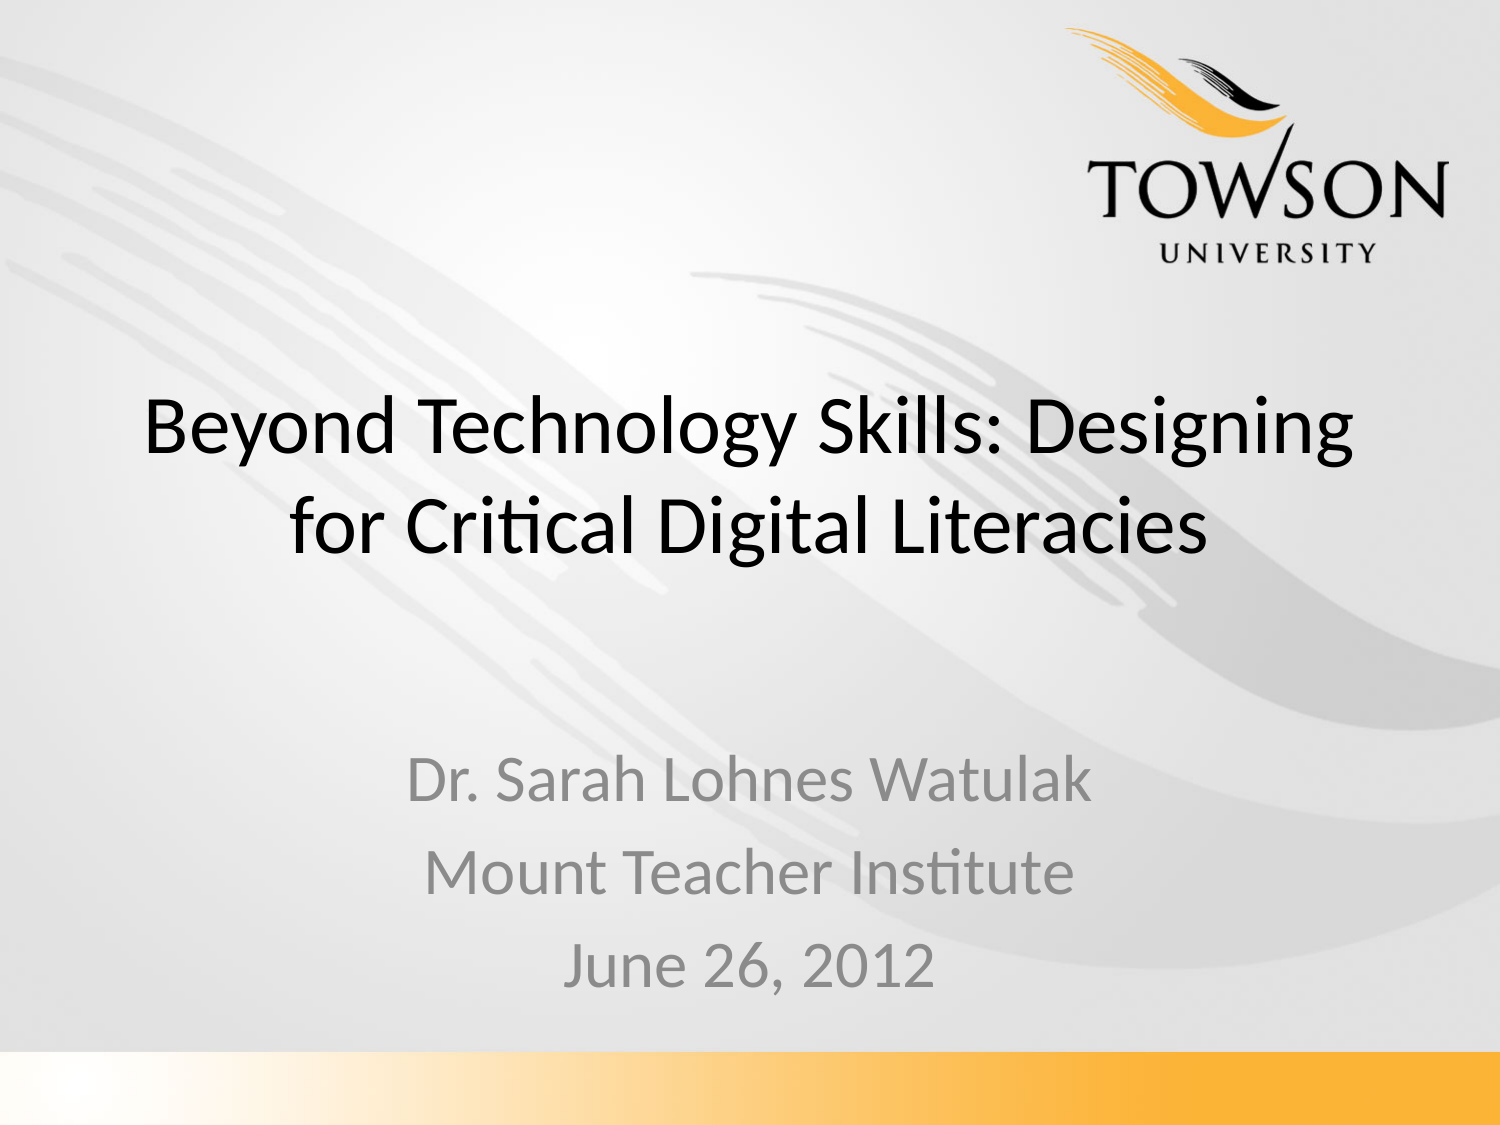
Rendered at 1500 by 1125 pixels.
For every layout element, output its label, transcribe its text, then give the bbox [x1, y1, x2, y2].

picture [0, 0, 1500, 1125]
title Beyond Technology Skills: Designing for Critical Digital Literacies [112, 349, 1388, 591]
subtitle Dr. Sarah Lohnes Watulak Mount Teacher Institute June 26, 2012 [225, 726, 1275, 1015]
